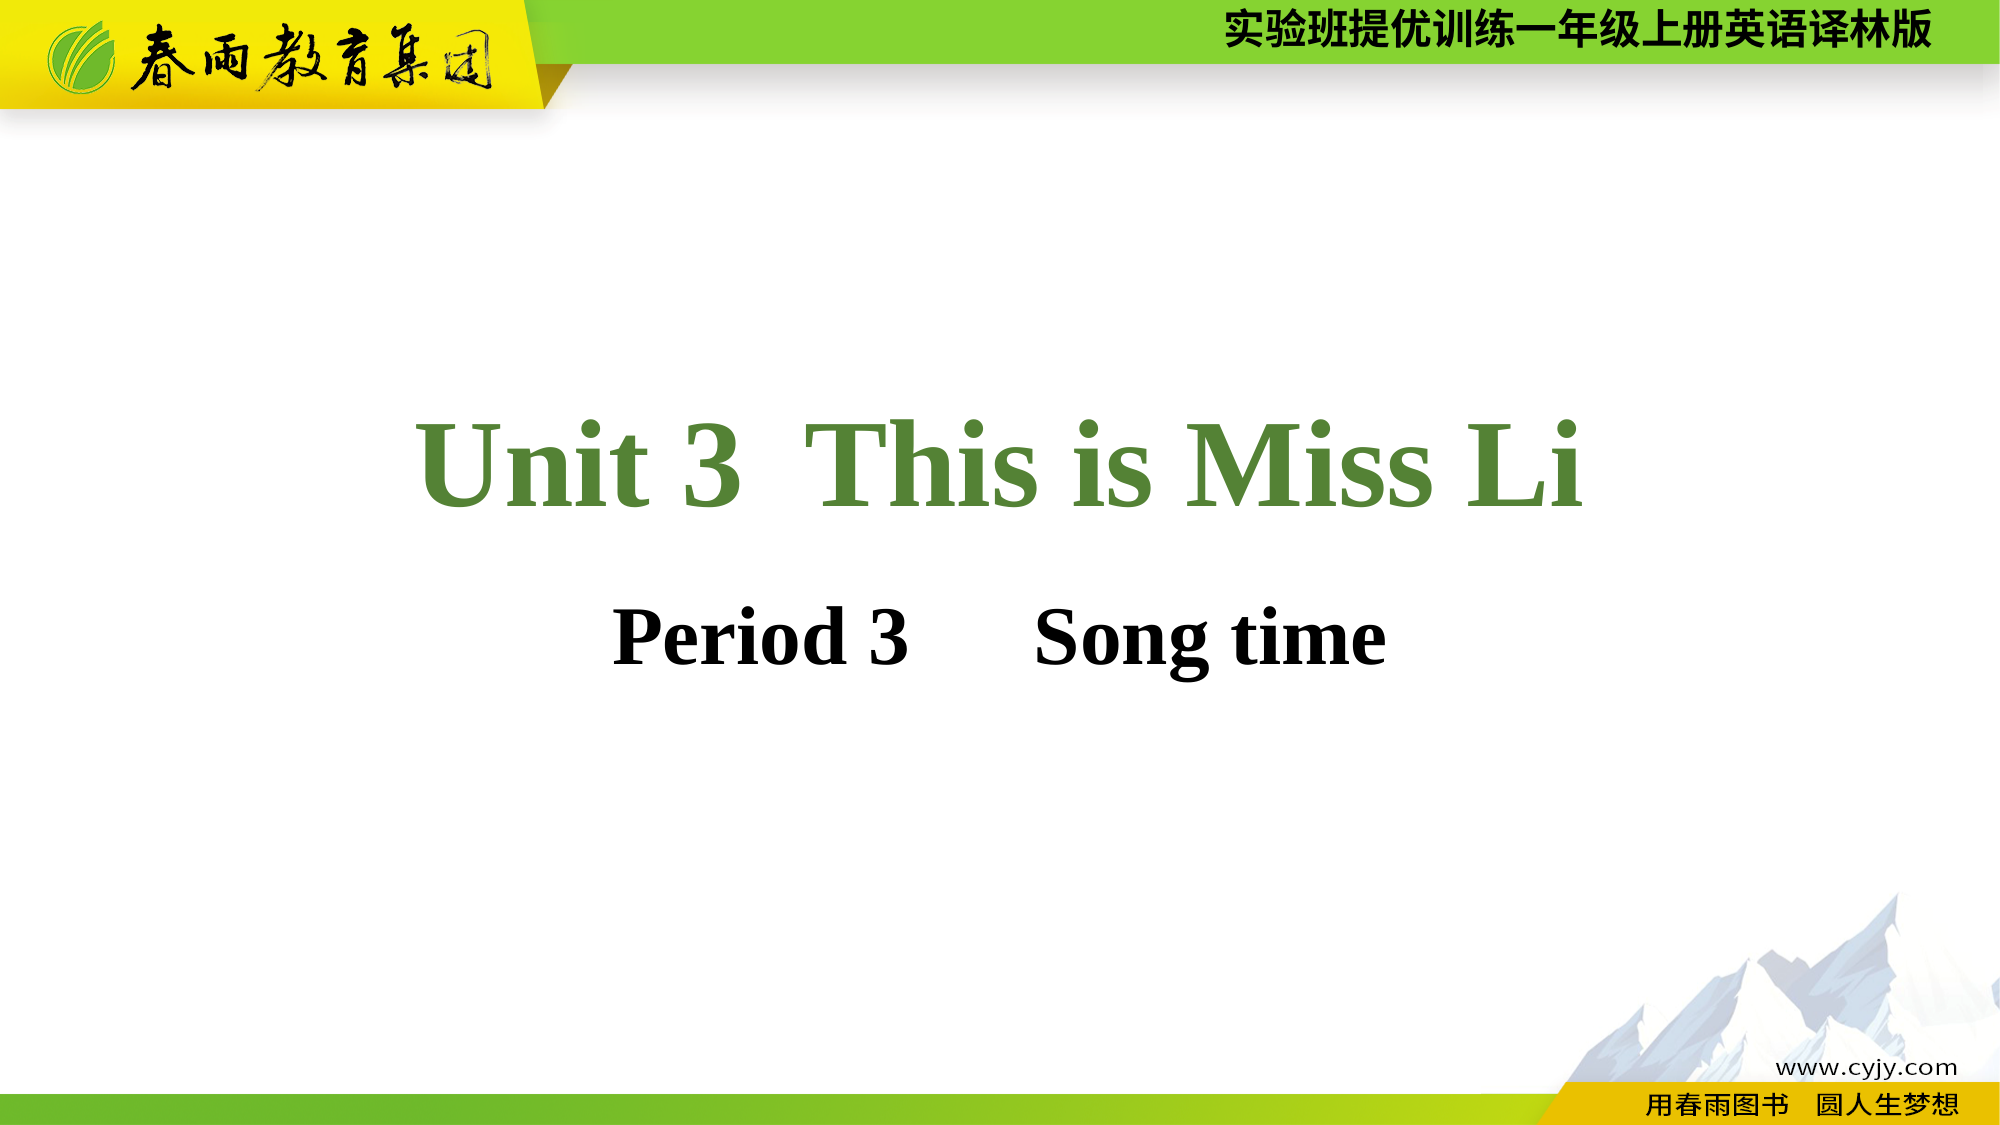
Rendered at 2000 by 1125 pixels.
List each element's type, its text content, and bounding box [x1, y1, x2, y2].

text_box Unit 3 This is Miss Li Period 3 Song time [0, 298, 2000, 689]
picture [0, 689, 2000, 1125]
picture [0, 0, 2000, 298]
